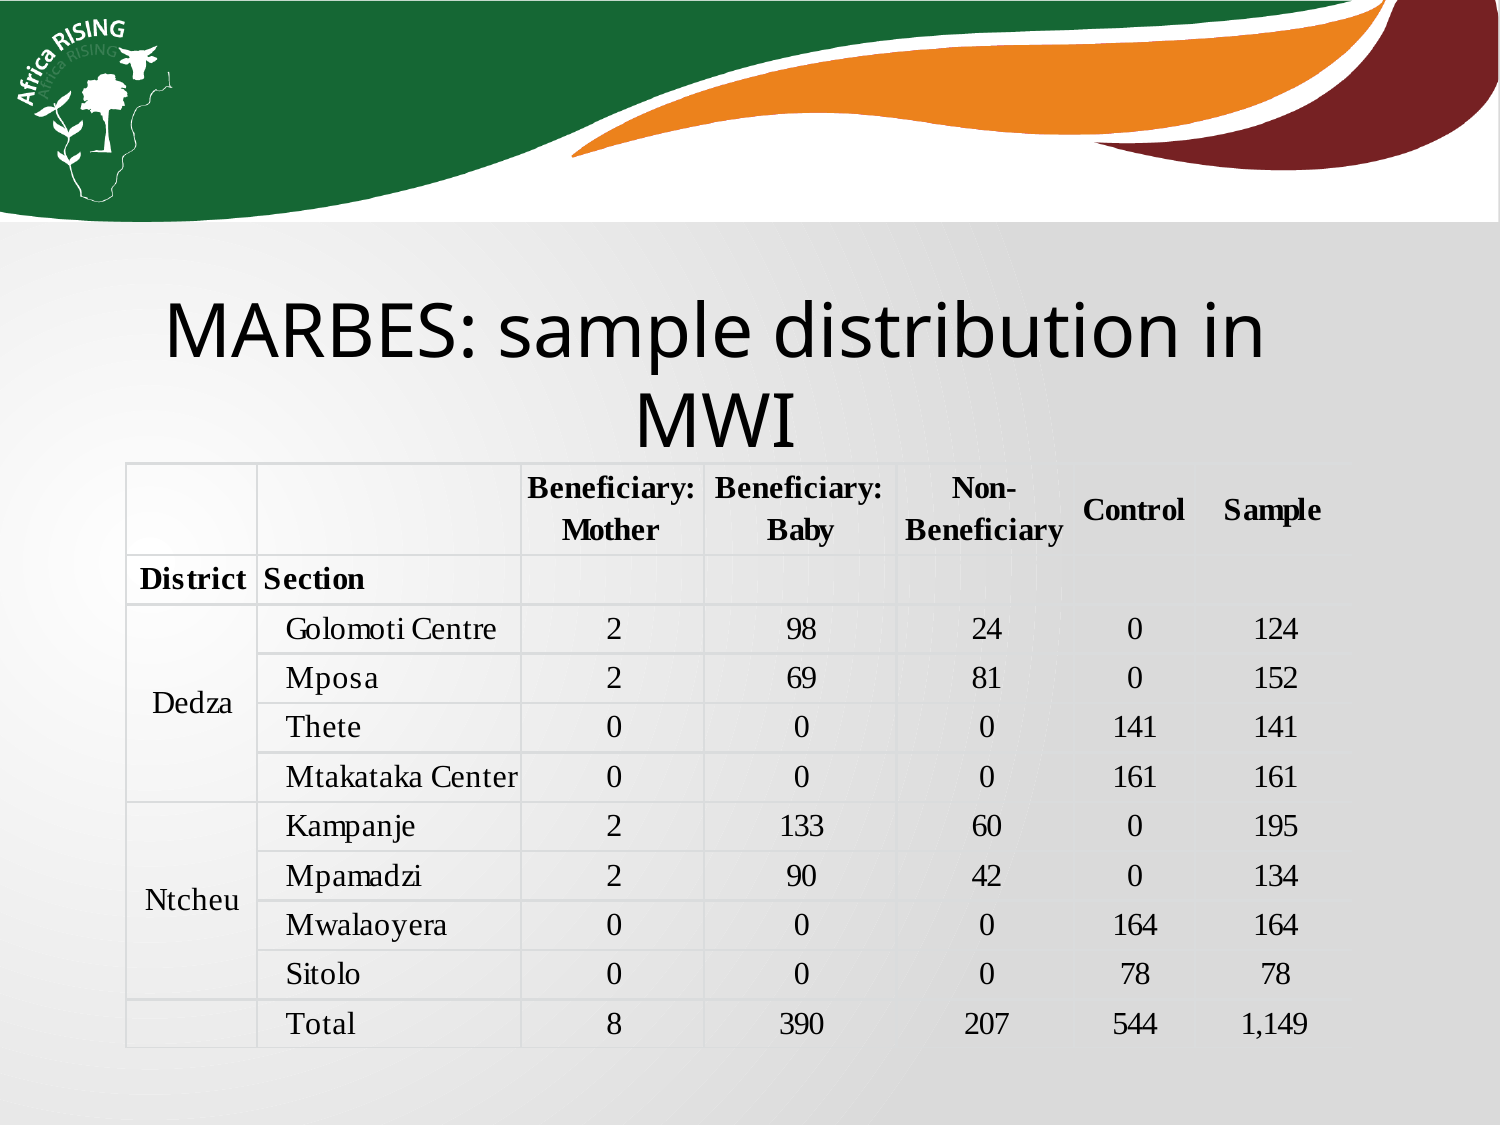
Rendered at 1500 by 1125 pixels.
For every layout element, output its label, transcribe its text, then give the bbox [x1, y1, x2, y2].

list MARBES: sample distribution in MWI [50, 275, 1363, 413]
picture [124, 461, 1355, 1051]
picture [0, 0, 1499, 222]
